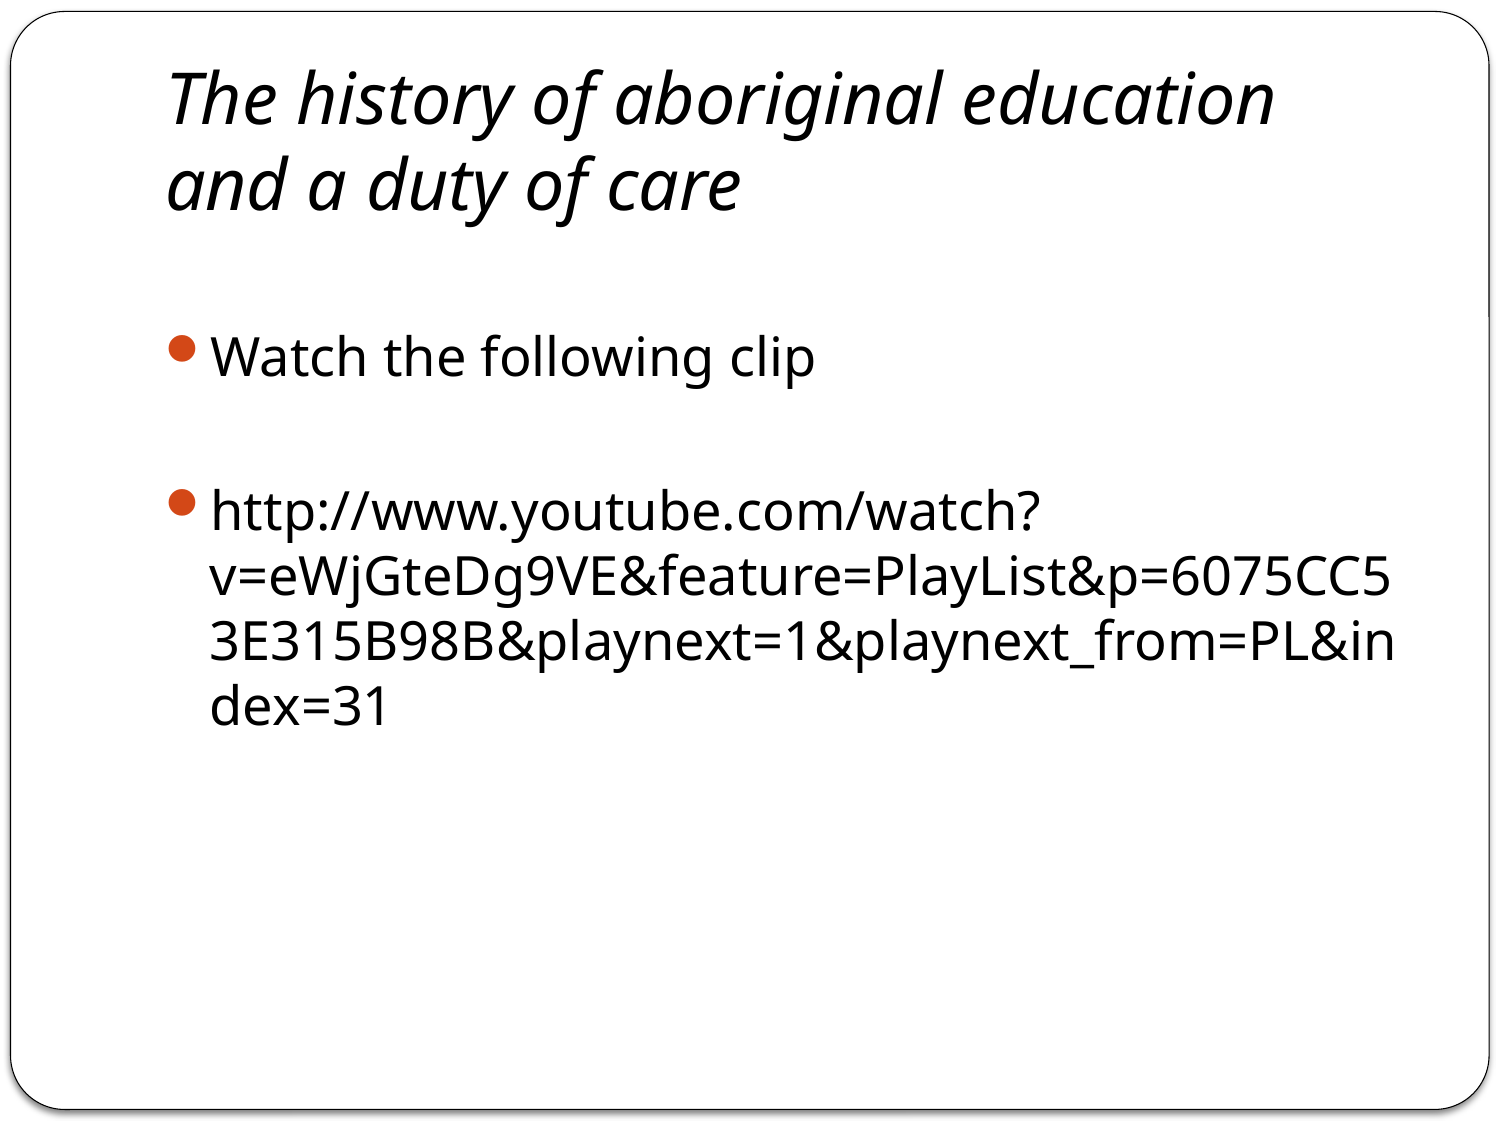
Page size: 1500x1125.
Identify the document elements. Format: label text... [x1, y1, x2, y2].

title The history of aboriginal education and a duty of care [150, 45, 1425, 233]
list Watch the following clip http://www.youtube.com/watch?v=eWjGteDg9VE&feature=PlayList&p=6075CC53E315B98B&playnext=1&playnext_from=PL&index=31 [150, 237, 1425, 988]
